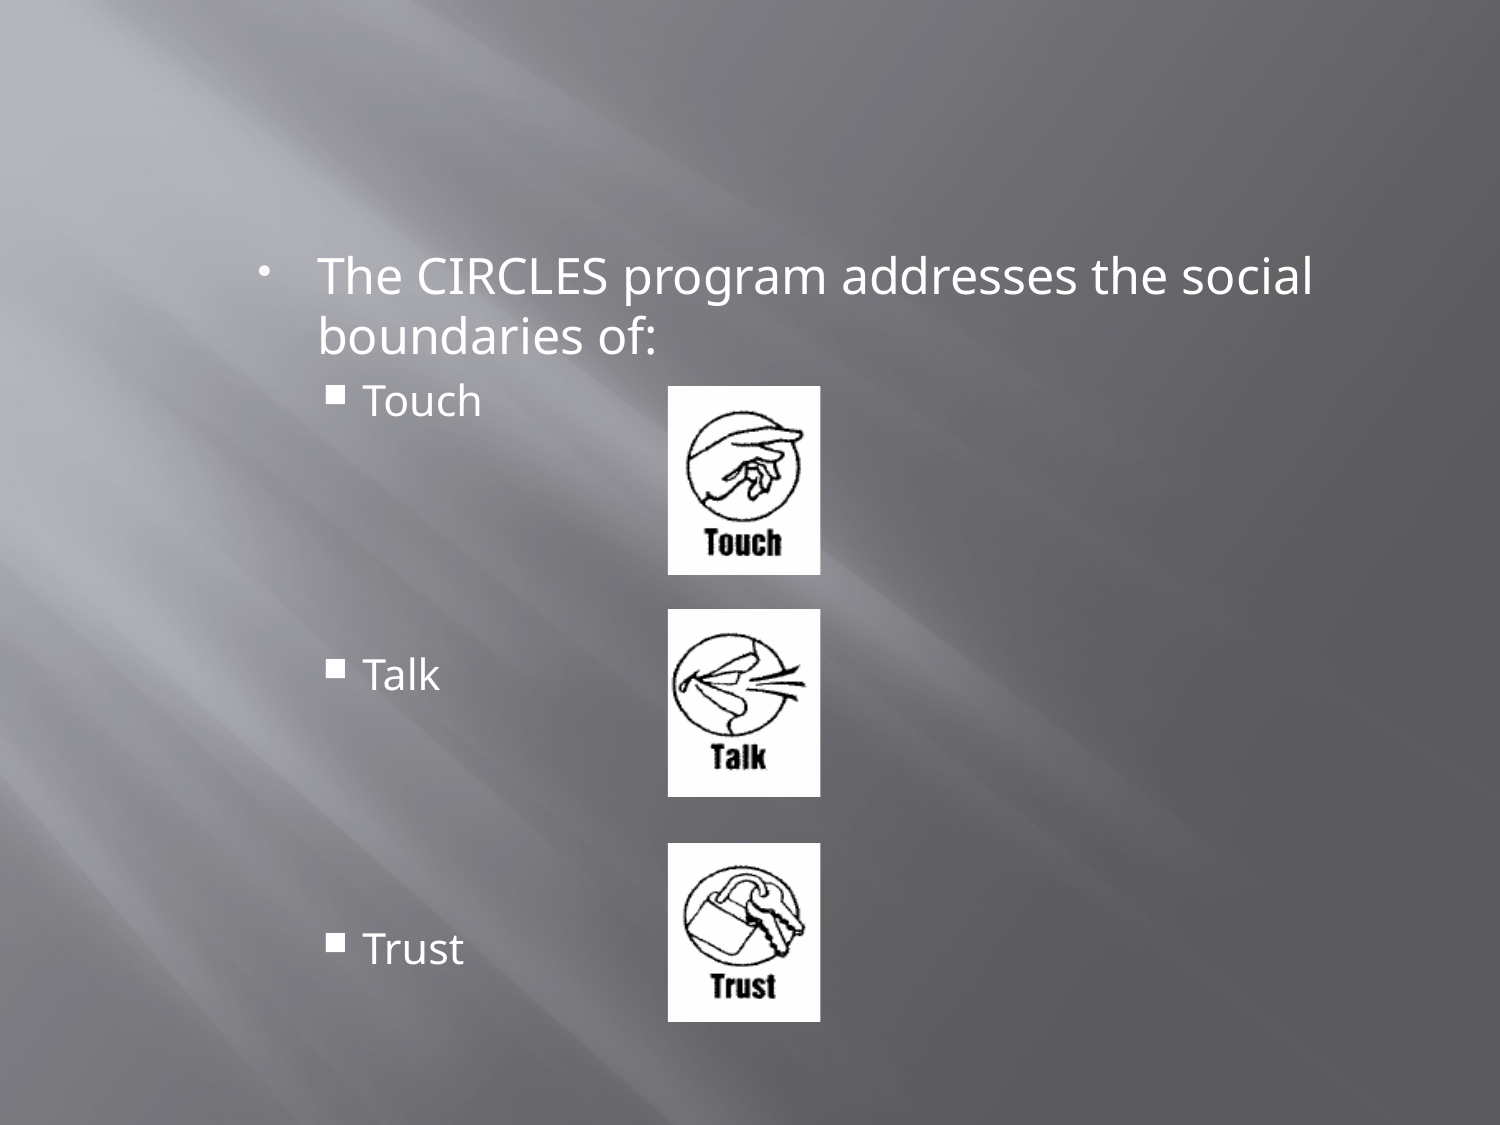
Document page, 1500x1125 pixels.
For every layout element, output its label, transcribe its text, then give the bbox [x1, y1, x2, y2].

list The CIRCLES program addresses the social boundaries of: Touch Talk Trust [225, 237, 1500, 988]
picture [667, 609, 821, 798]
picture [667, 386, 821, 575]
picture [667, 843, 821, 1022]
